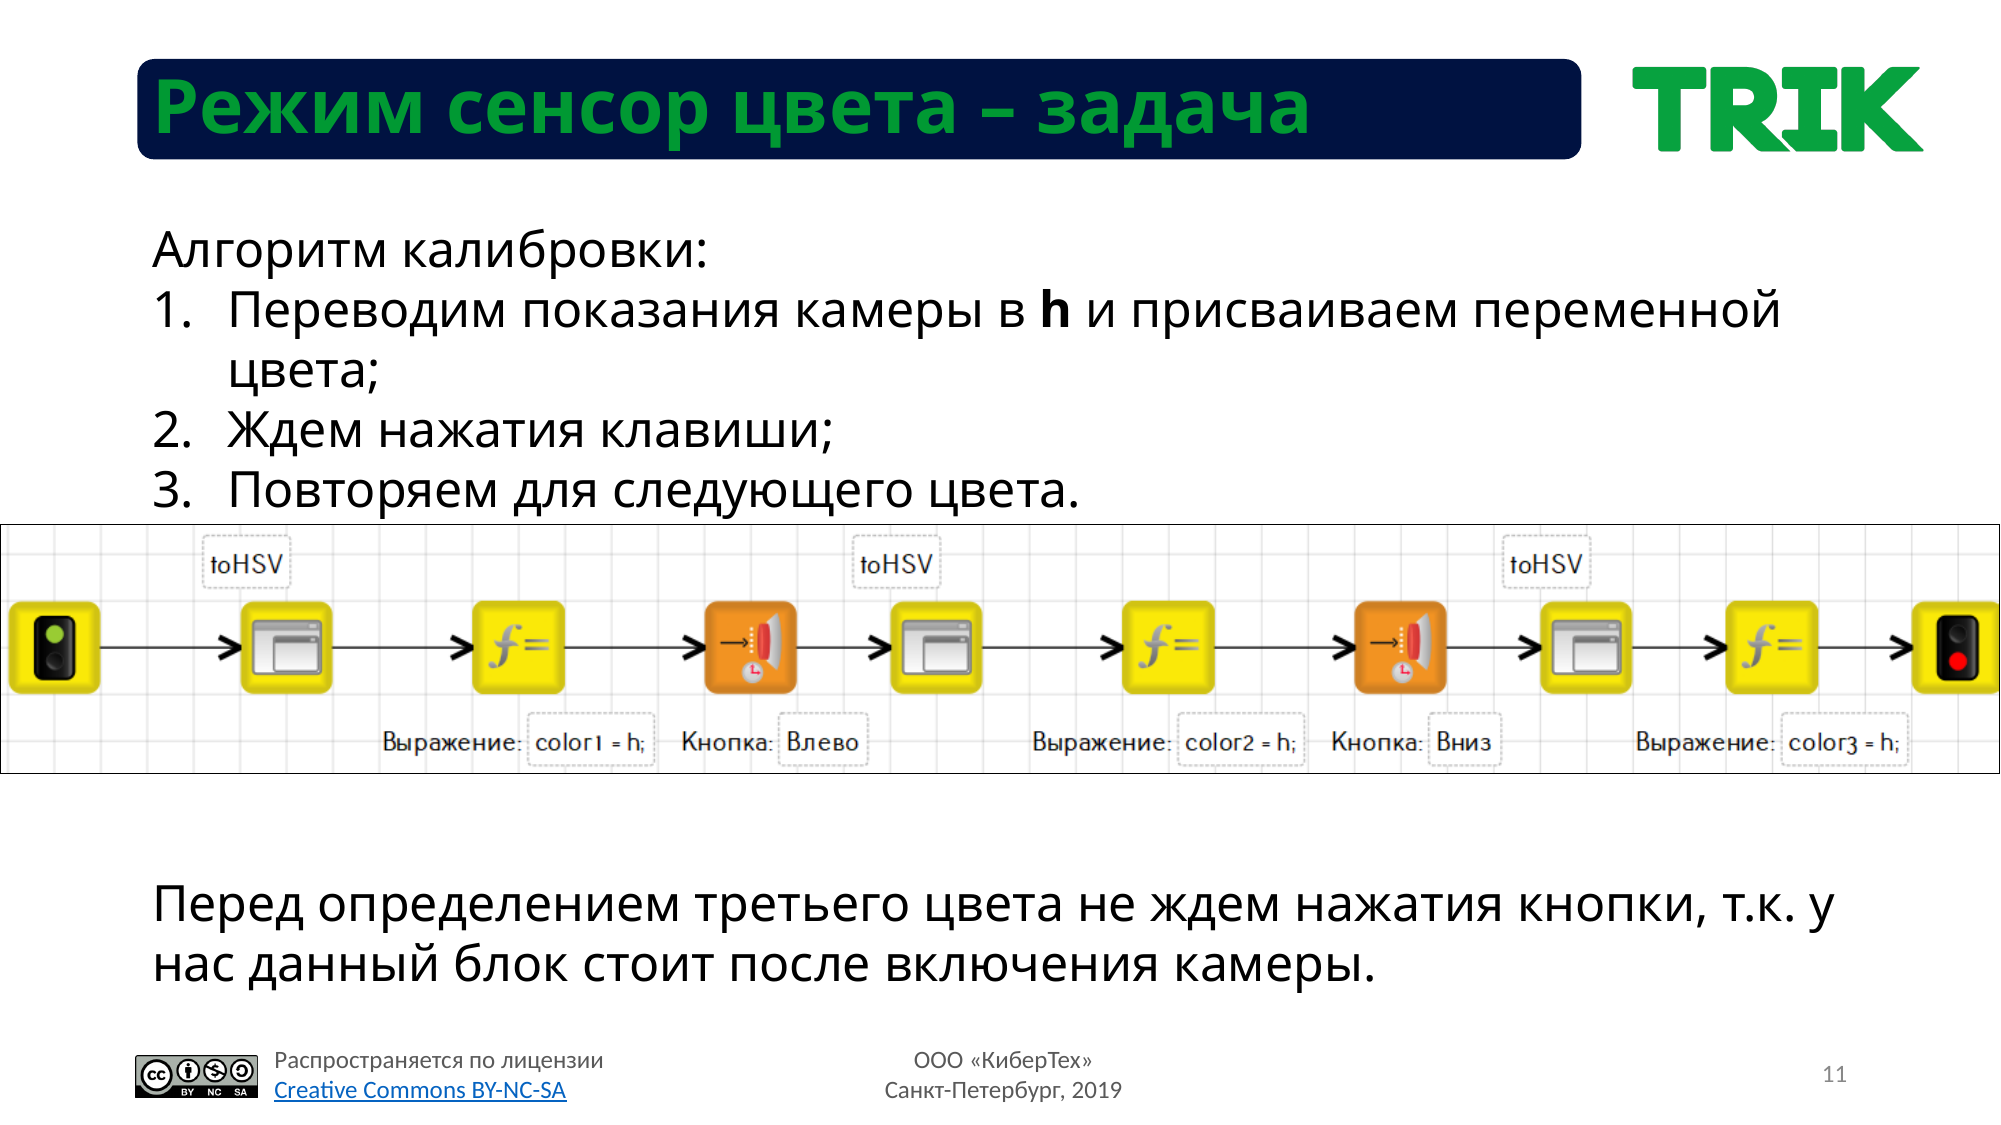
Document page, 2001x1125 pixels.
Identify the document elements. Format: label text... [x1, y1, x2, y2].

text_box Алгоритм калибровки: Переводим показания камеры в h и присваиваем переменной цвета; Ждем нажатия клавиши; Повторяем для следующего цвета. [137, 209, 1863, 522]
picture [0, 524, 2000, 774]
text_box Перед определением третьего цвета не ждем нажатия кнопки, т.к. у нас данный блок стоит после включения камеры. [137, 864, 1863, 1010]
picture [135, 1055, 258, 1098]
picture [1631, 64, 1924, 154]
title Режим сенсор цвета – задача [137, 61, 1582, 163]
slide_number 11 [1412, 1042, 1863, 1103]
